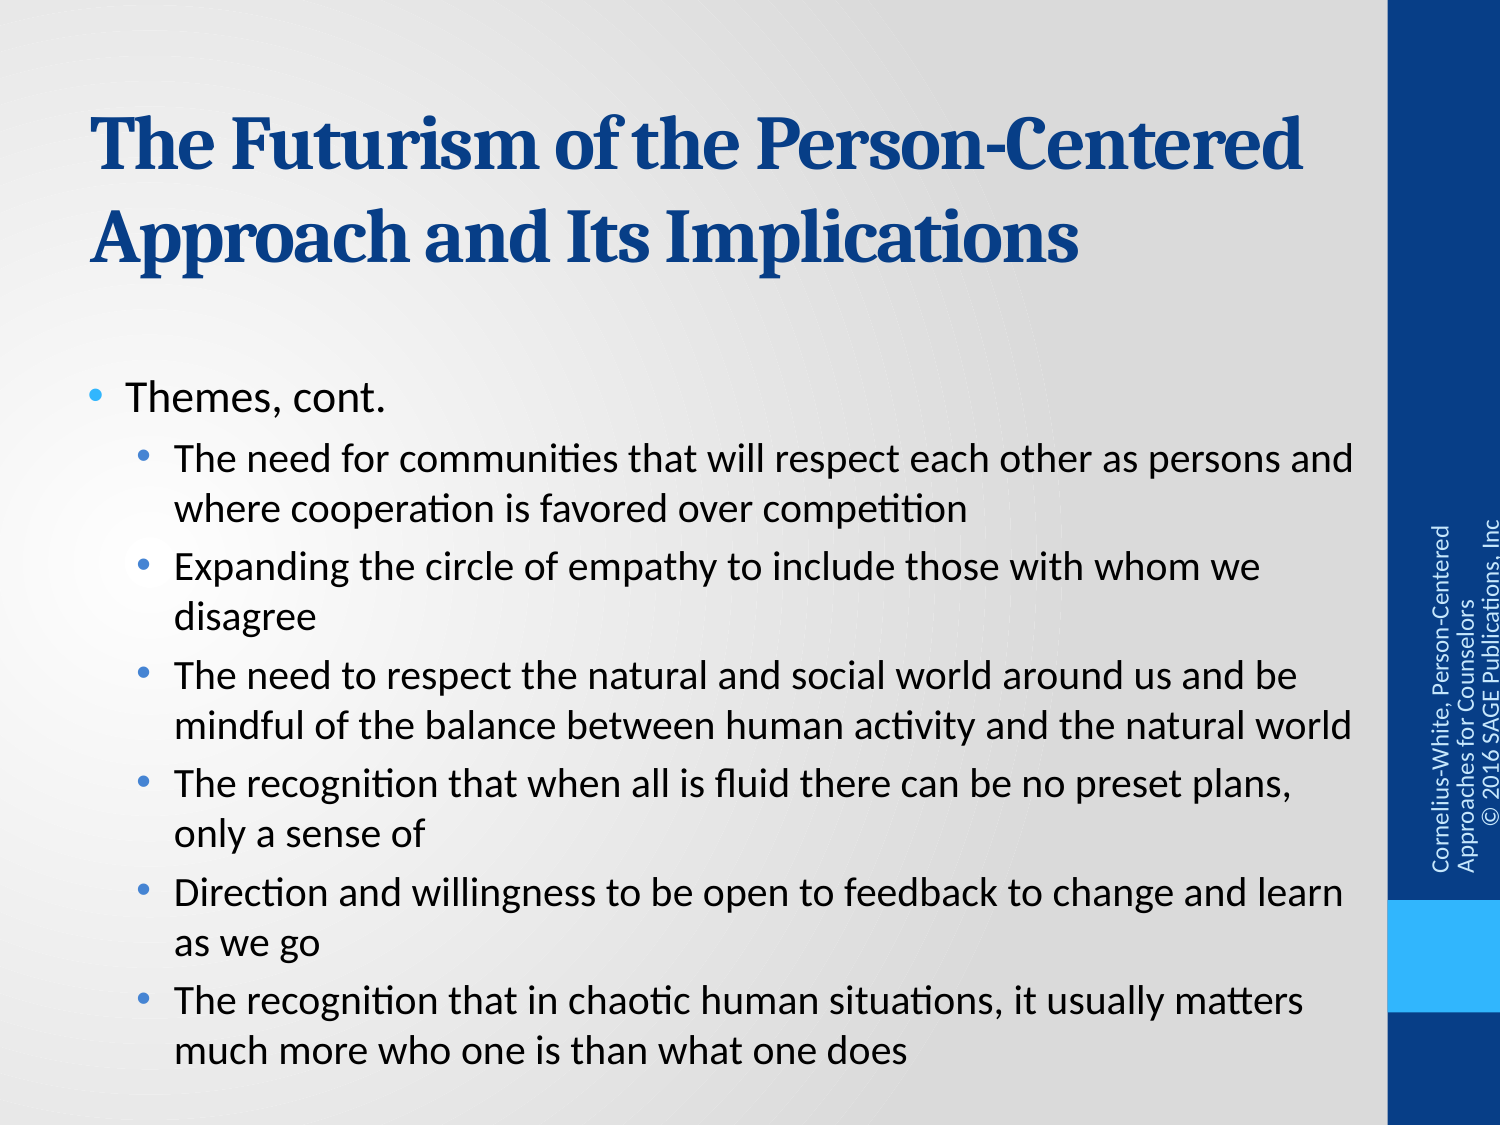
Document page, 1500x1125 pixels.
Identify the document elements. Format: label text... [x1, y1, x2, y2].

footer Cornelius-White, Person-Centered Approaches for Counselors © 2016 SAGE Publications, Inc. [1408, 500, 1469, 889]
title The Futurism of the Person-Centered Approach and Its Implications [75, 45, 1325, 325]
list Themes, cont. The need for communities that will respect each other as persons and where cooperation is favored over competition Expanding the circle of empathy to include those with whom we disagree The need to respect the natural and social world around us and be mindful of the balance between human activity and the natural world The recognition that when all is fluid there can be no preset plans, only a sense of Direction and willingness to be open to feedback to change and learn as we go The recognition that in chaotic human situations, it usually matters much more who one is than what one does [53, 359, 1380, 1104]
